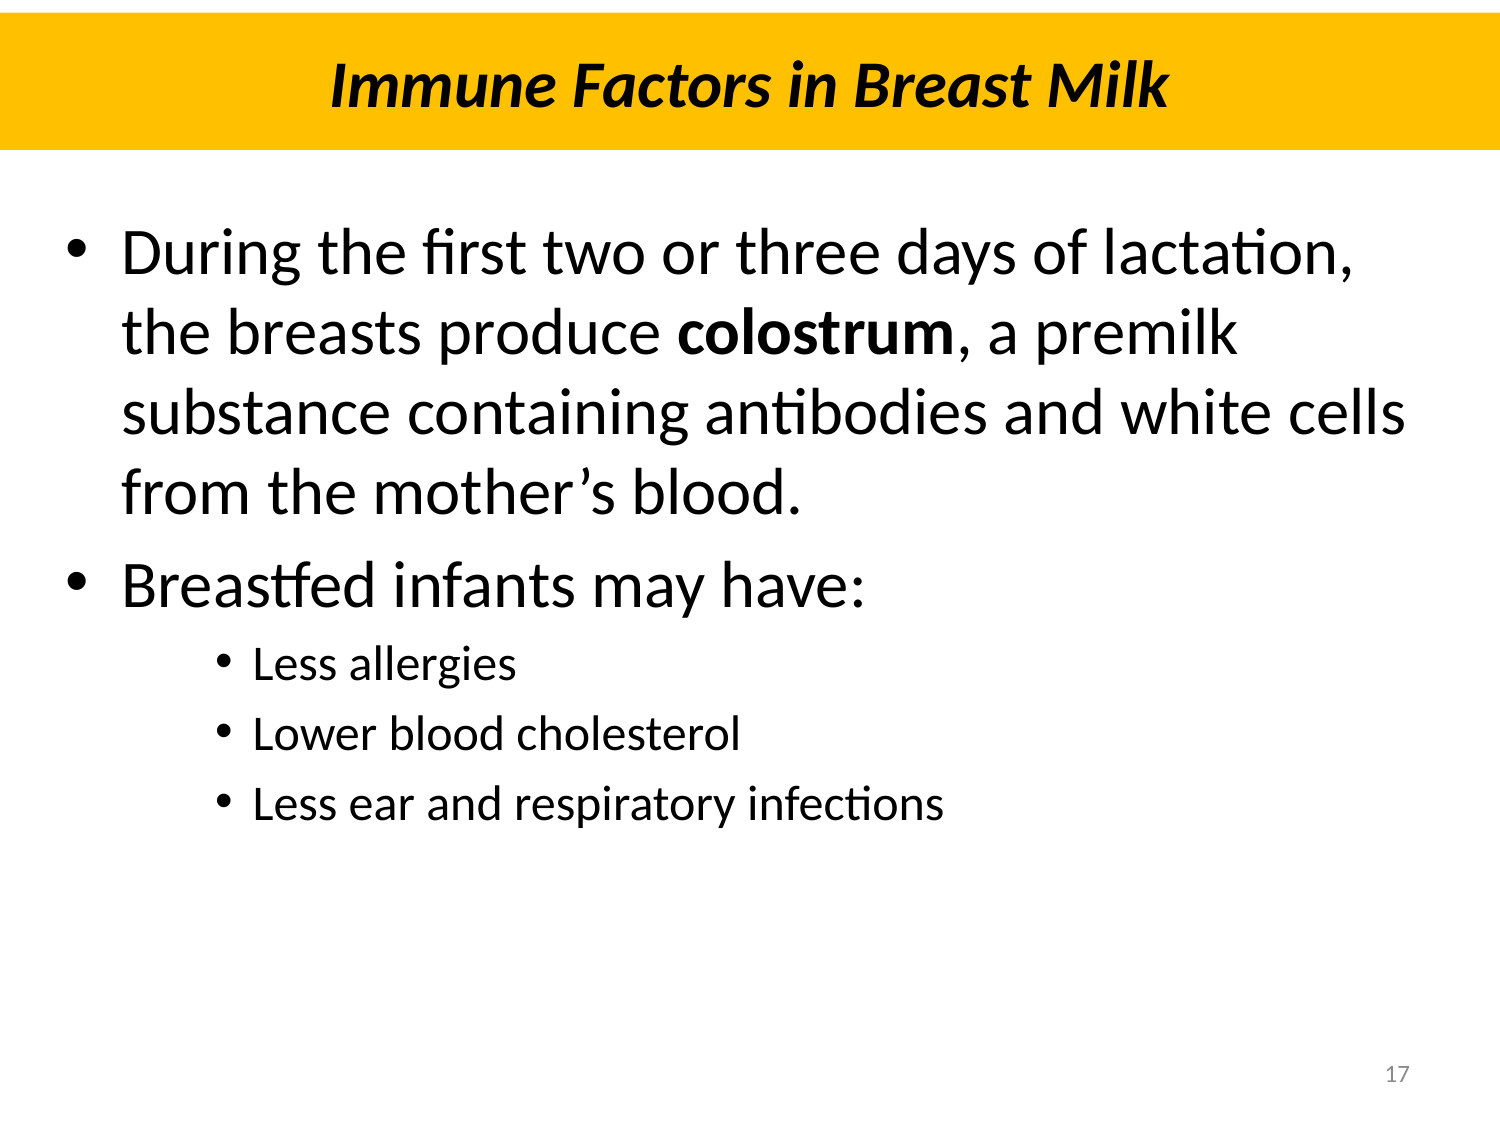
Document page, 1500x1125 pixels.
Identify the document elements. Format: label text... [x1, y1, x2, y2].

list During the first two or three days of lactation, the breasts produce colostrum, a premilk substance containing antibodies and white cells from the mother’s blood. Breastfed infants may have: Less allergies Lower blood cholesterol Less ear and respiratory infections [50, 200, 1450, 955]
title Immune Factors in Breast Milk [0, 12, 1500, 150]
slide_number 17 [1074, 1042, 1425, 1103]
